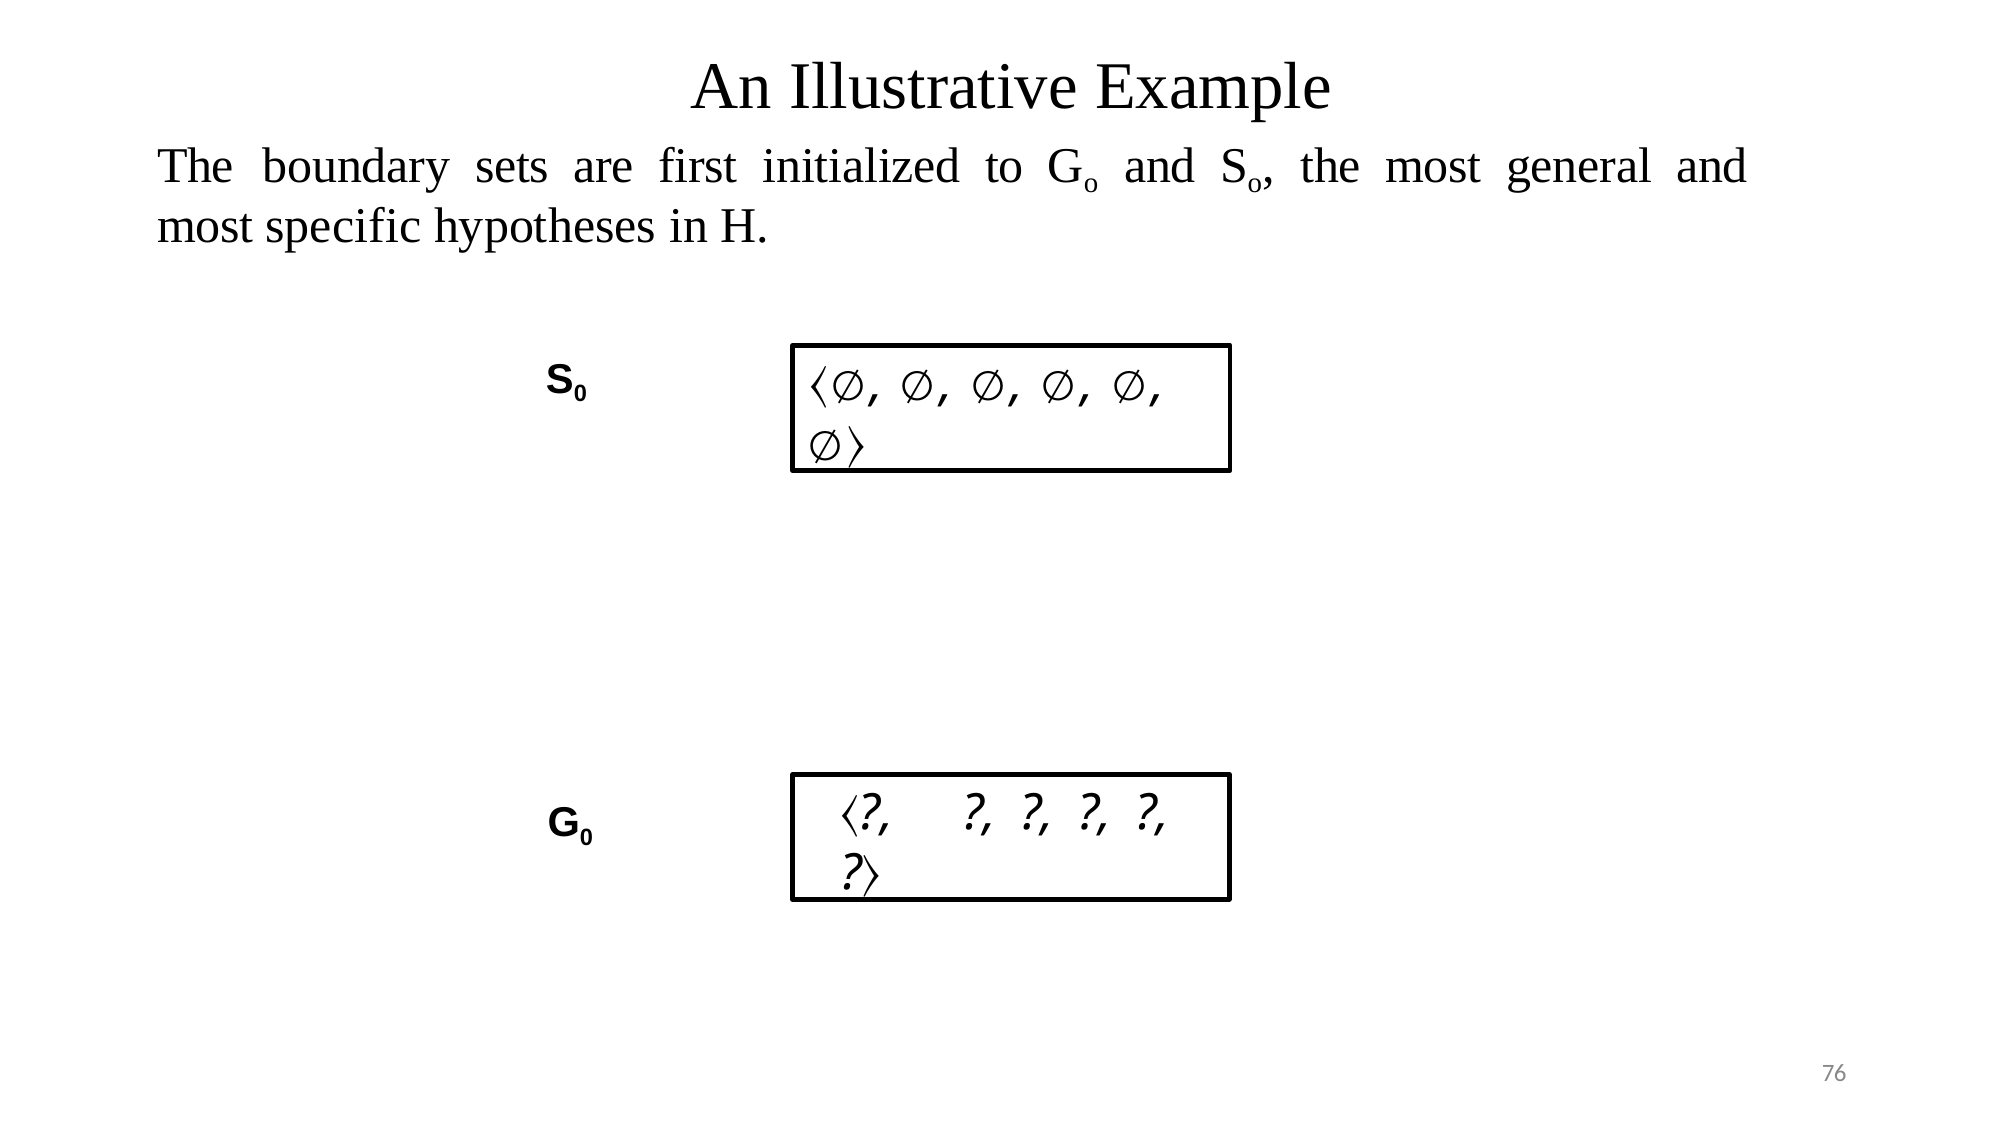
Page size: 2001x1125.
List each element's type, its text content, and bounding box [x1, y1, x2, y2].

title An Illustrative Example [688, 39, 1335, 135]
text_box 〈∅, ∅, ∅, ∅, ∅, ∅〉 [792, 345, 1231, 471]
text_box The boundary sets are first initialized to Go and So, the most general and most specific hypotheses in H. [153, 135, 1870, 252]
slide_number 76 [1815, 1060, 1856, 1125]
text_box 〈?, ?, ?, ?, ?, ?〉 [792, 774, 1230, 900]
text_box G0 [541, 792, 602, 850]
text_box S0 [539, 349, 596, 407]
